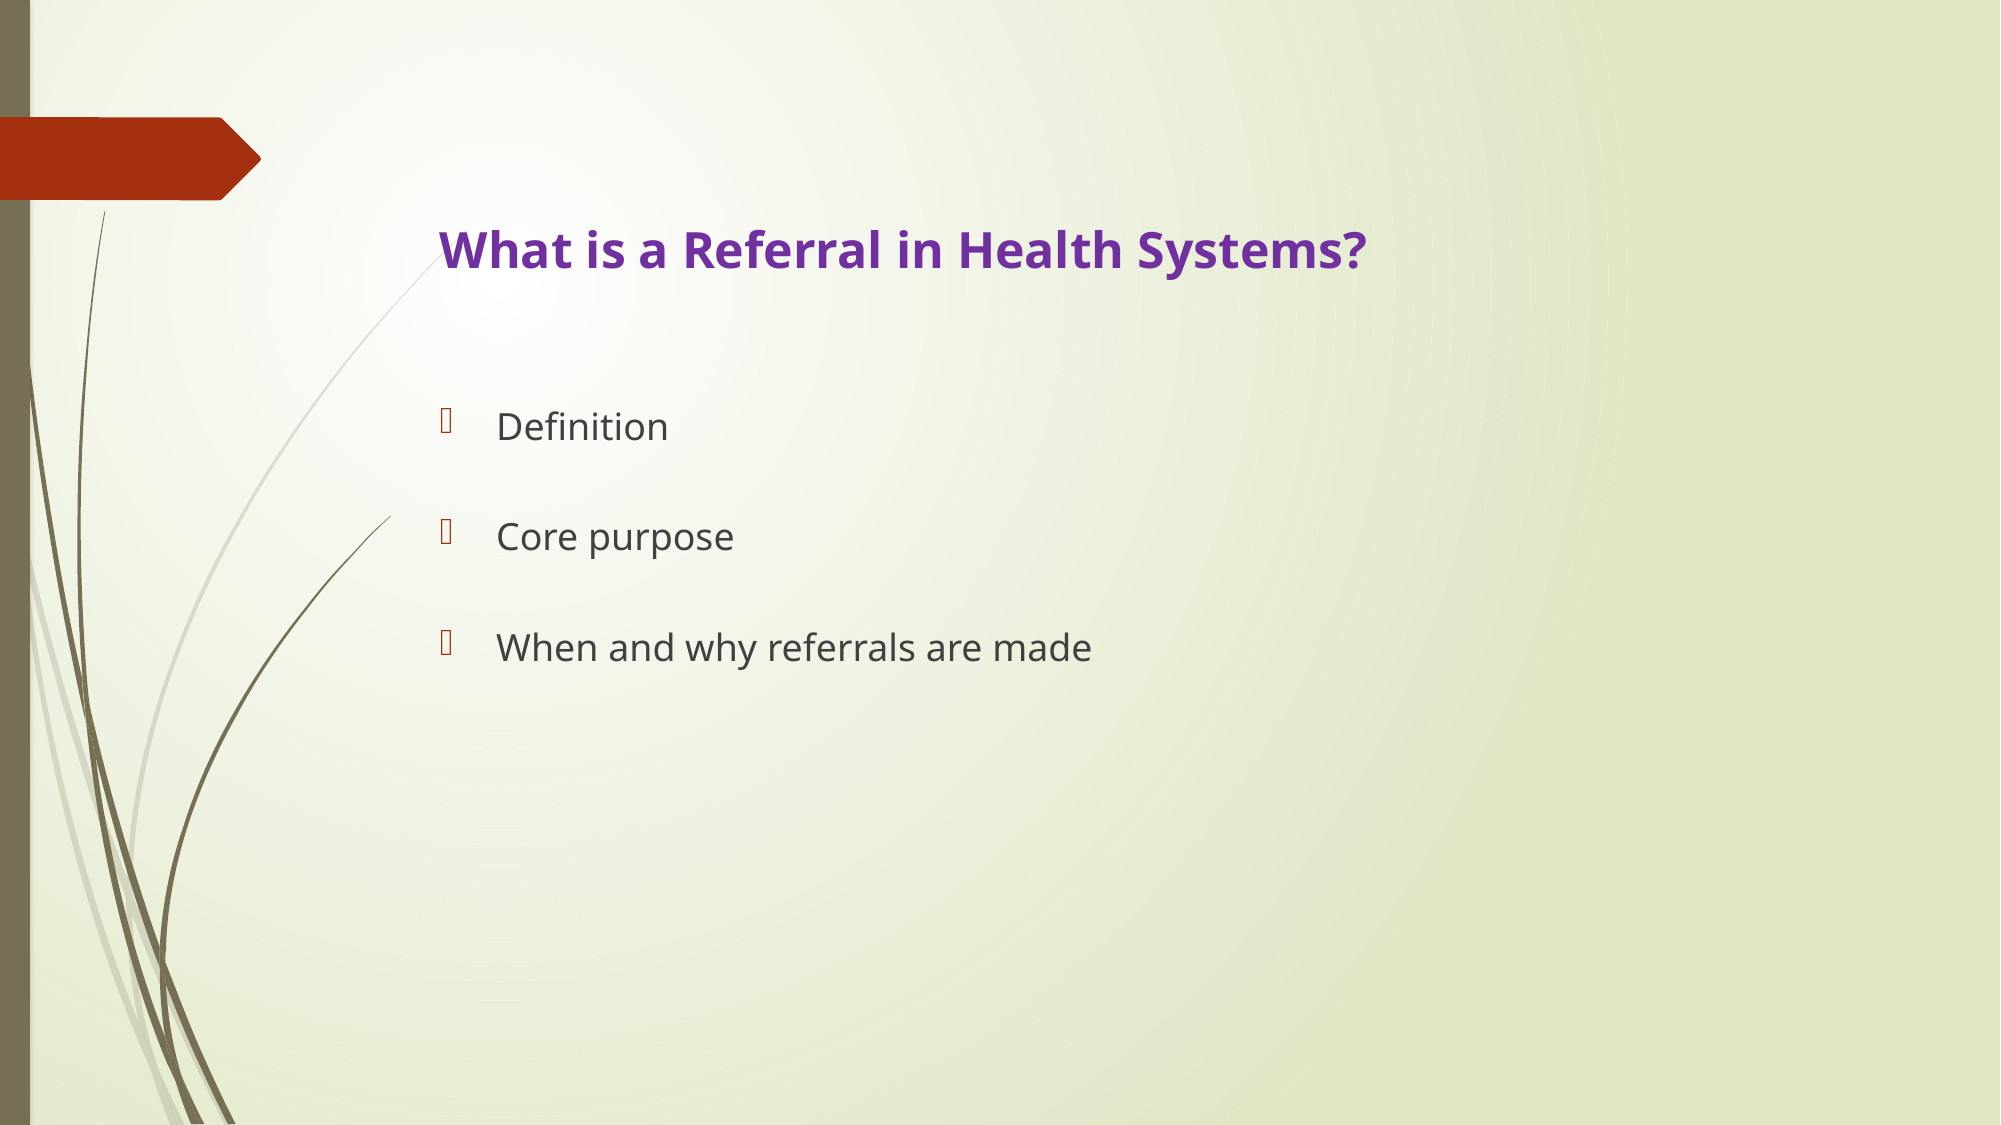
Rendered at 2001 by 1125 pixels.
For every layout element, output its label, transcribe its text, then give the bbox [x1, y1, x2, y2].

list Definition Core purpose When and why referrals are made [424, 350, 1888, 970]
title What is a Referral in Health Systems? [424, 210, 1423, 308]
